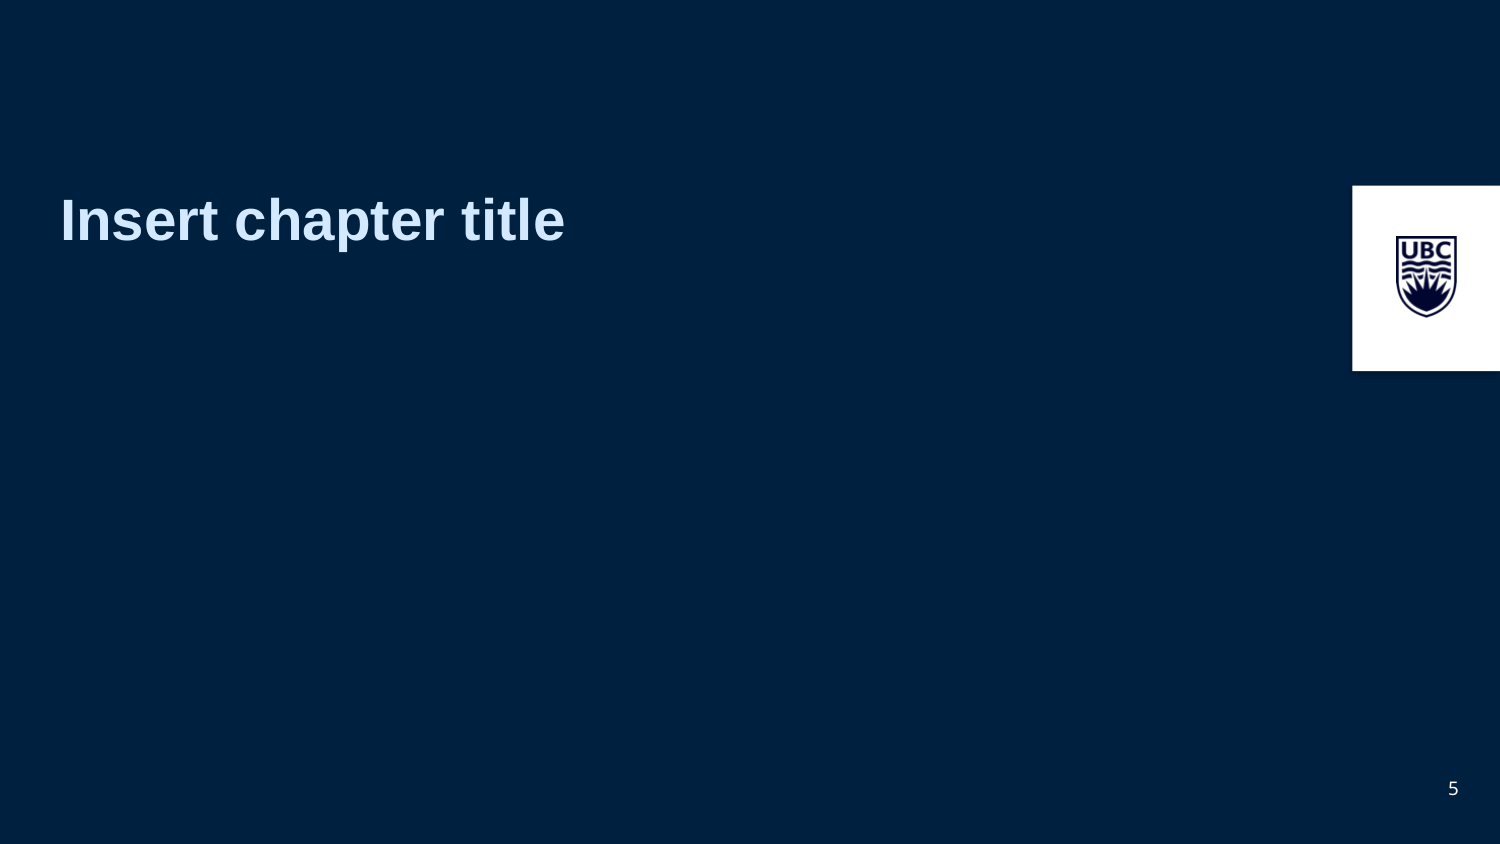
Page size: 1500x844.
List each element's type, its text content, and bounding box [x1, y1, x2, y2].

picture [1396, 236, 1457, 318]
title Insert chapter title [60, 185, 951, 349]
